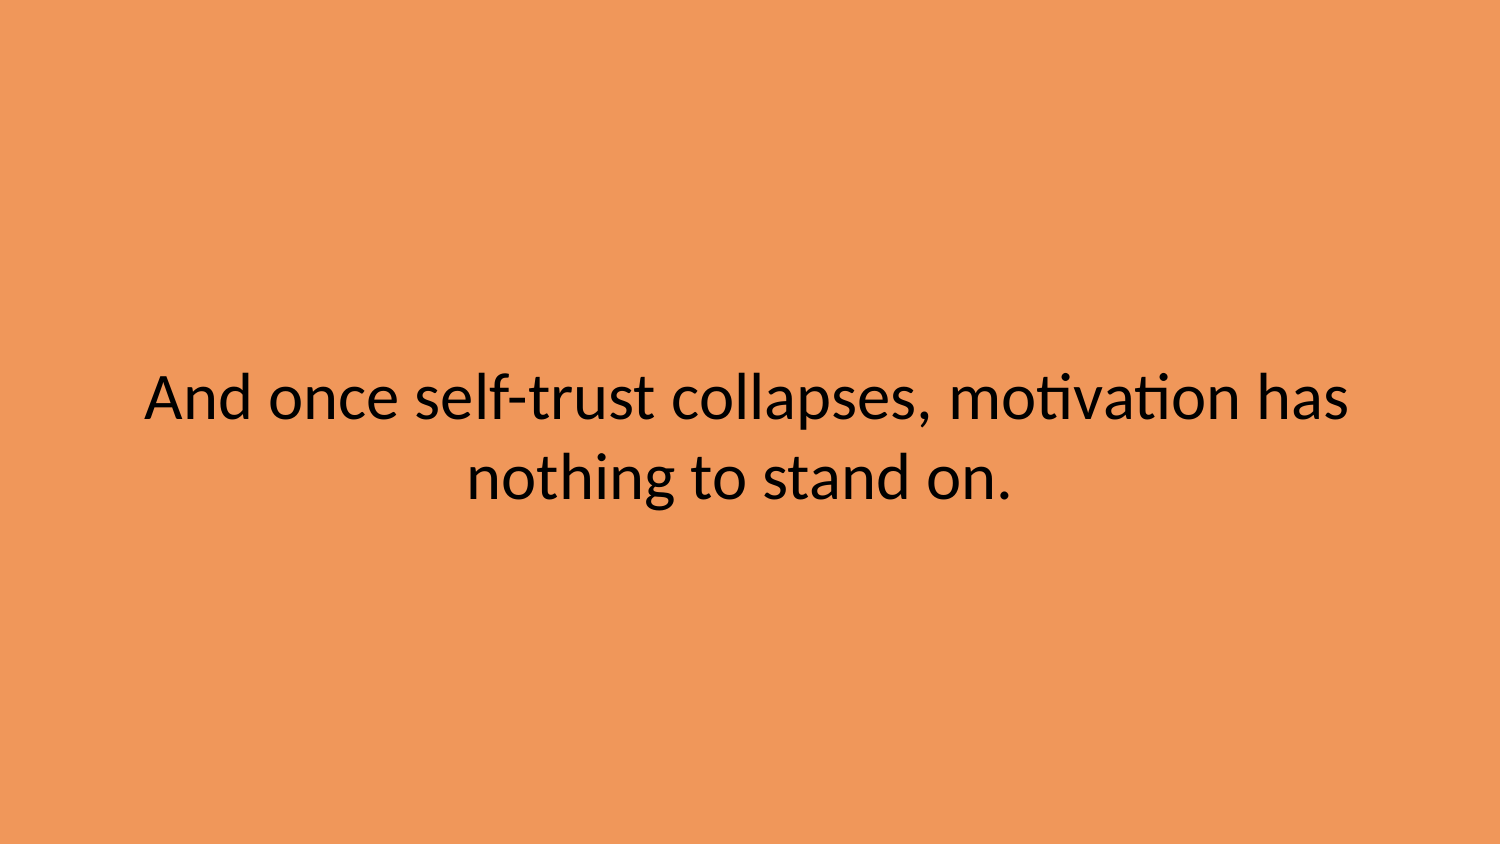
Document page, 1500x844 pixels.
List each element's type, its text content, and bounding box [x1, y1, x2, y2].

text_box And once self-trust collapses, motivation has nothing to stand on. [118, 345, 1377, 601]
